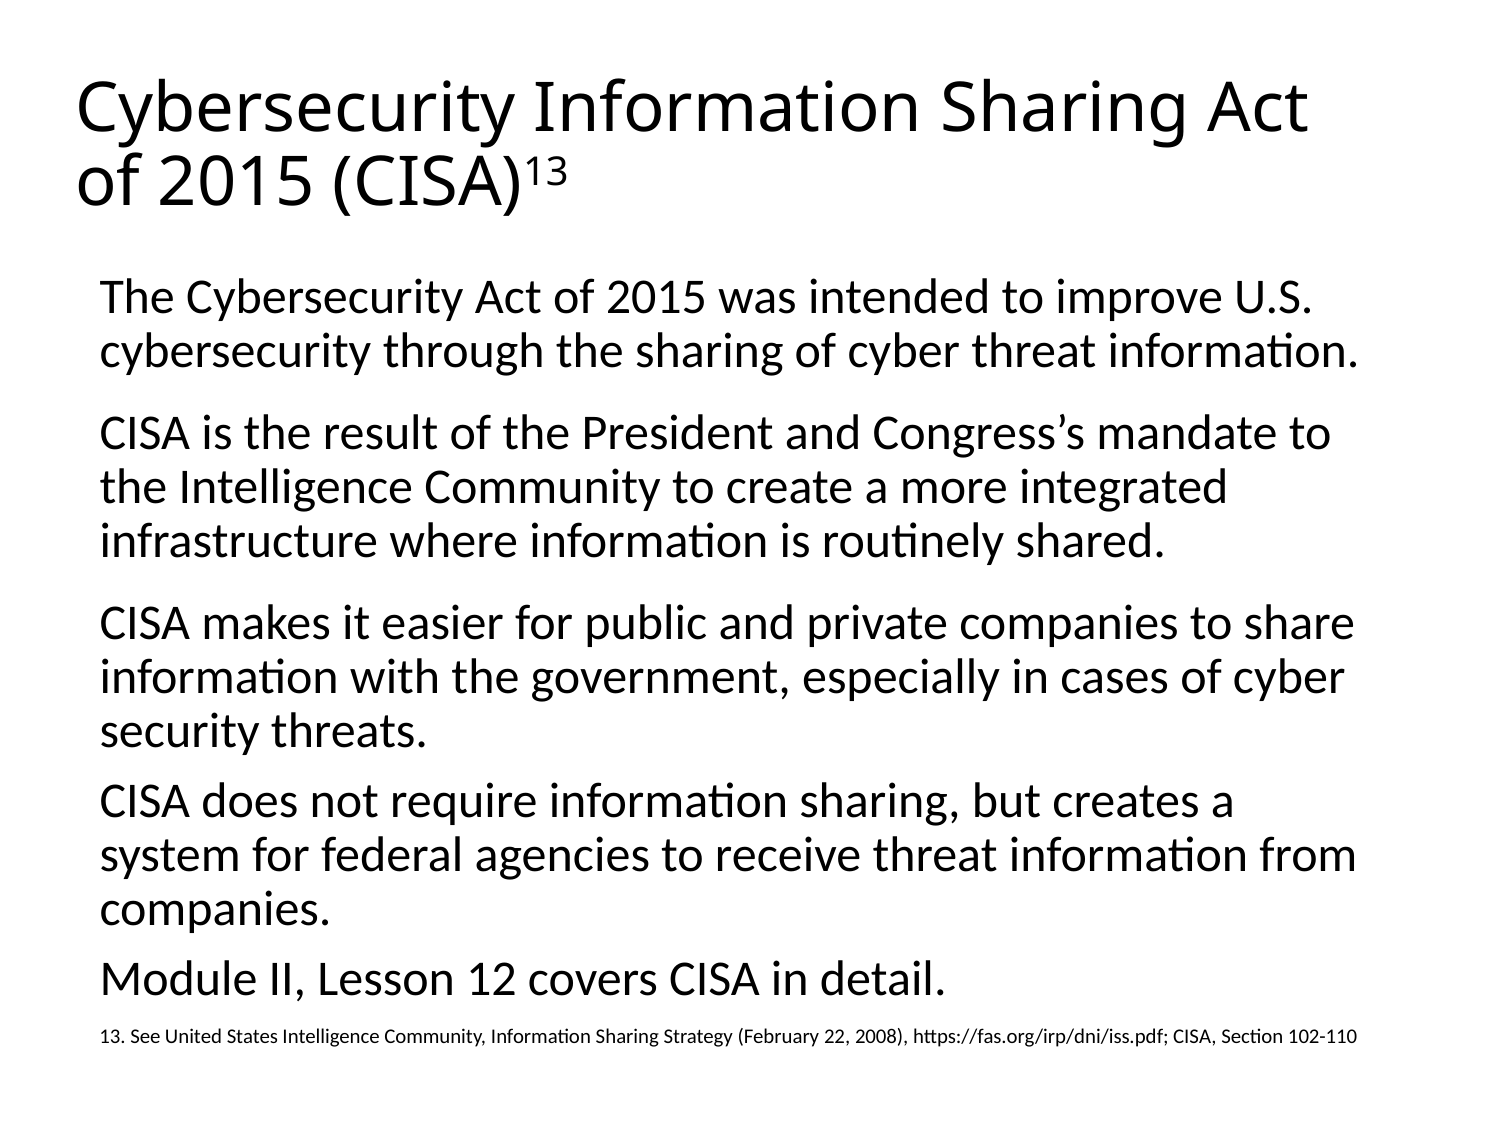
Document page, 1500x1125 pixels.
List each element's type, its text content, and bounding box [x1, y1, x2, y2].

list The Cybersecurity Act of 2015 was intended to improve U.S. cybersecurity through the sharing of cyber threat information. CISA is the result of the President and Congress’s mandate to the Intelligence Community to create a more integrated infrastructure where information is routinely shared. CISA makes it easier for public and private companies to share information with the government, especially in cases of cyber security threats. CISA does not require information sharing, but creates a system for federal agencies to receive threat information from companies. Module II, Lesson 12 covers CISA in detail. [84, 262, 1379, 978]
title Cybersecurity Information Sharing Act of 2015 (CISA)13 [59, 115, 1328, 260]
text_box 13. See United States Intelligence Community, Information Sharing Strategy (February 22, 2008), https://fas.org/irp/dni/iss.pdf; CISA, Section 102-110 [84, 1015, 1436, 1056]
